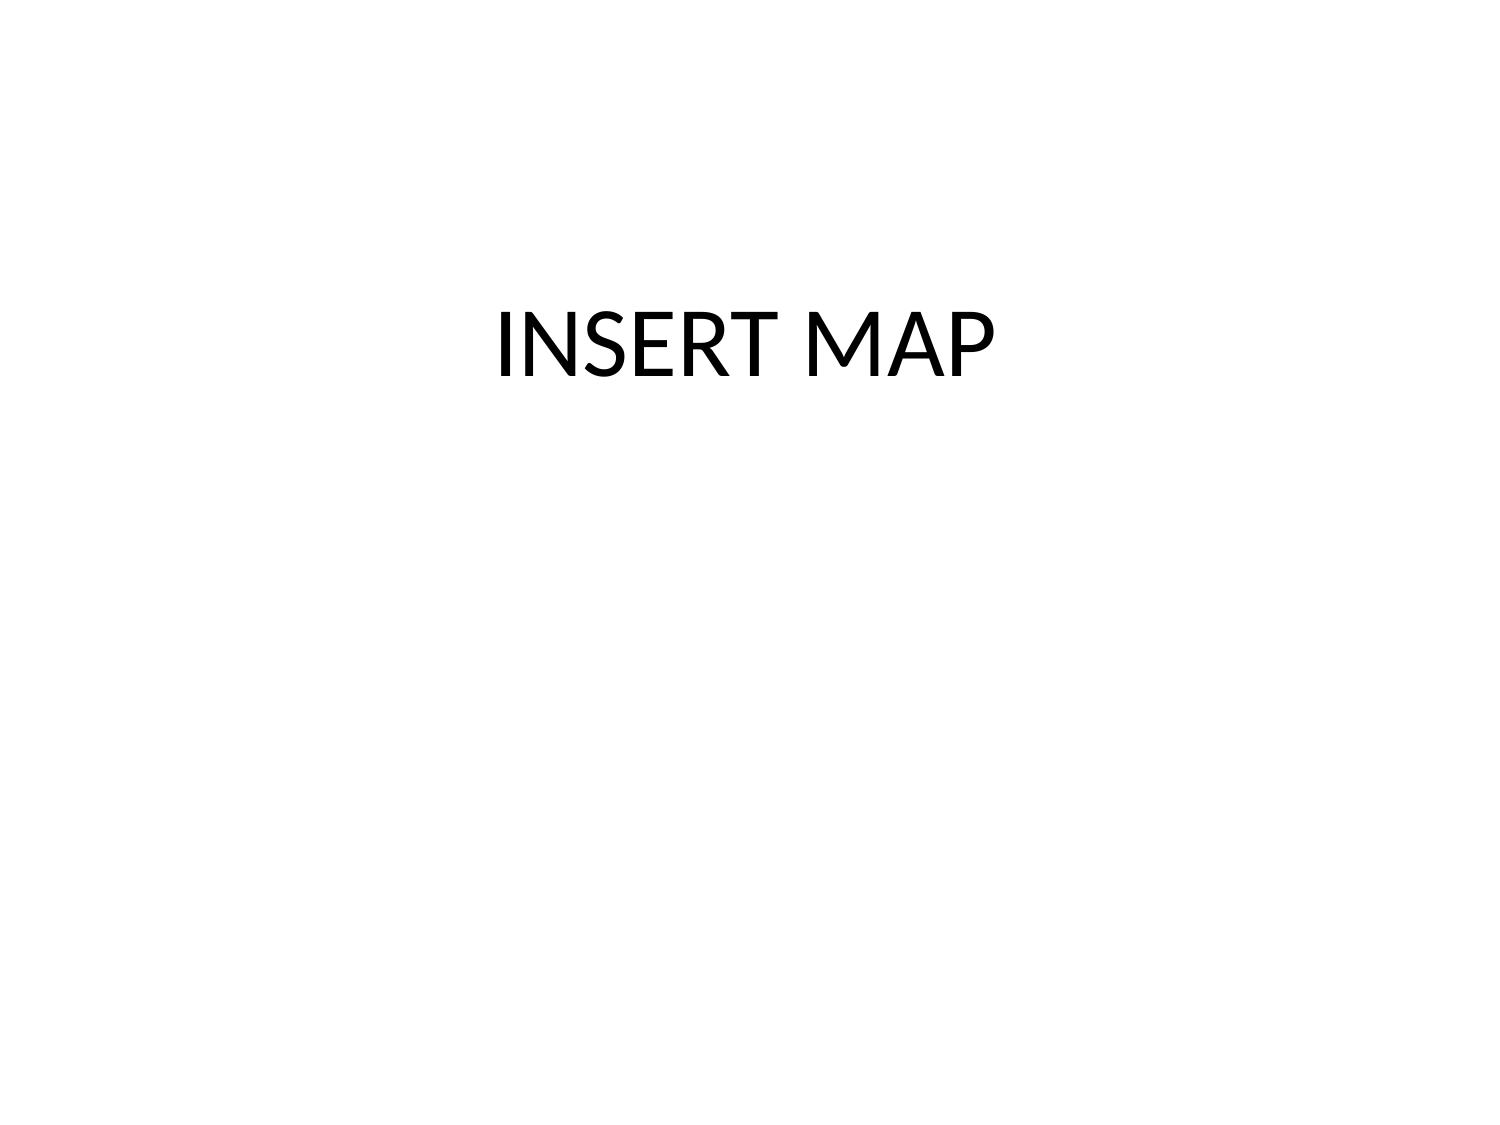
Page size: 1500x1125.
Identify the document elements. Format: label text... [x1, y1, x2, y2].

text_box INSERT MAP [350, 268, 1154, 404]
